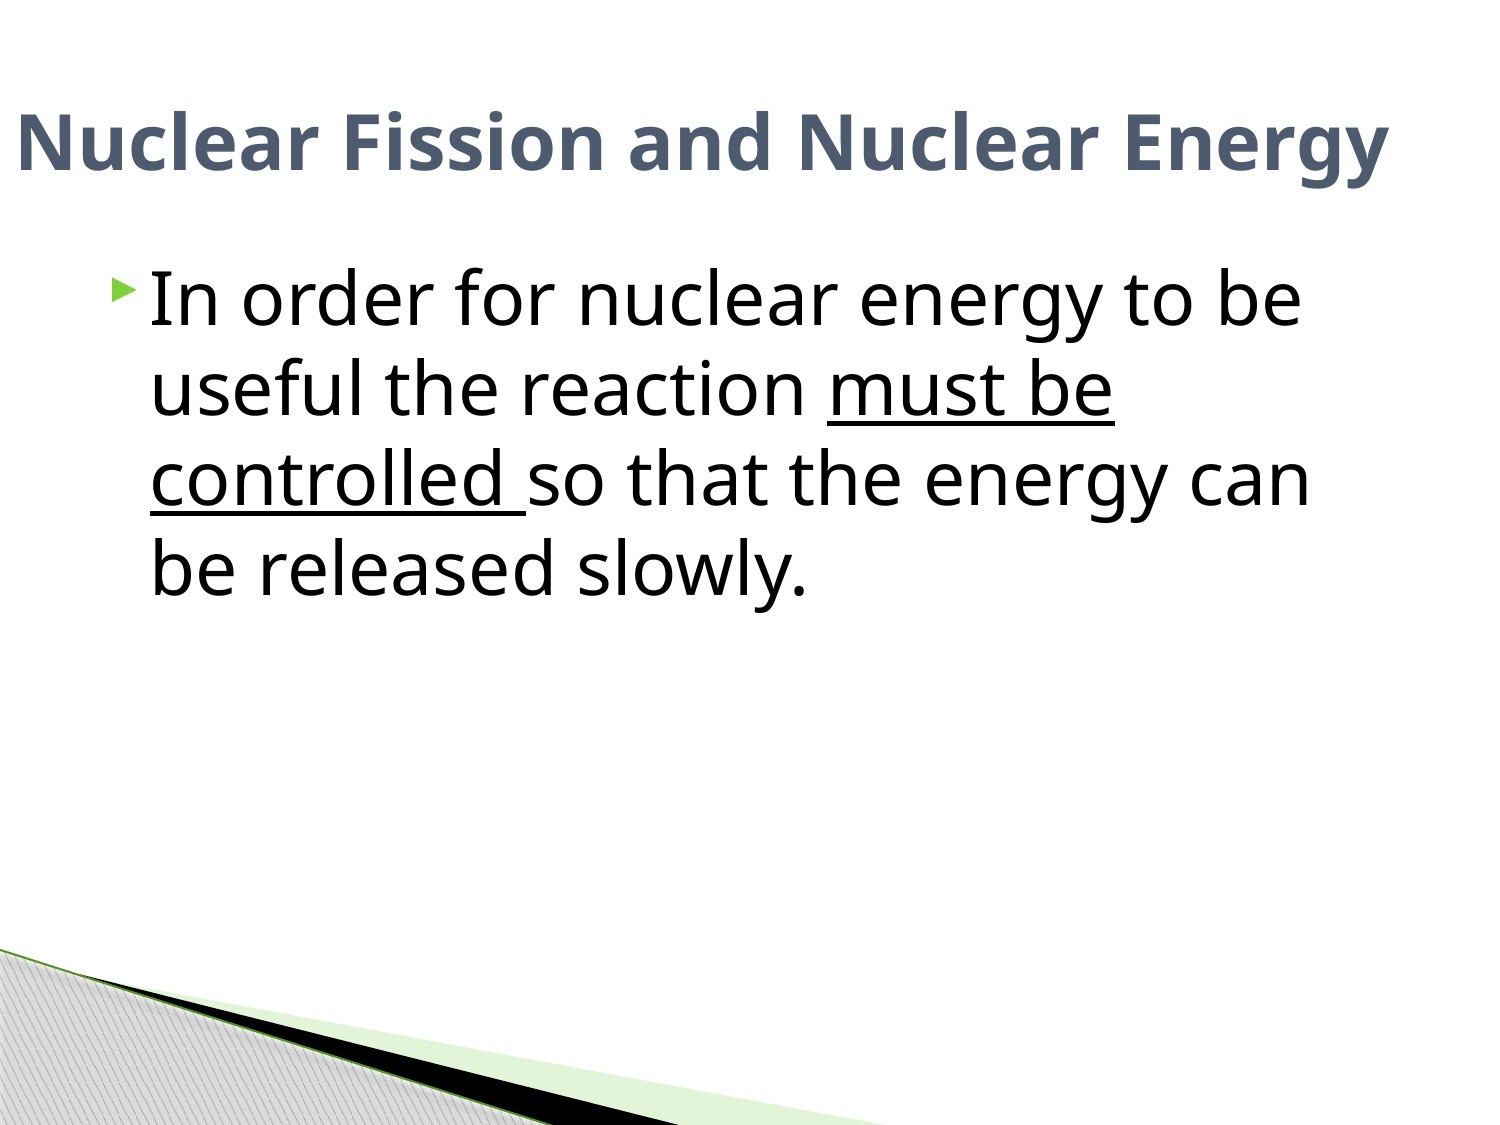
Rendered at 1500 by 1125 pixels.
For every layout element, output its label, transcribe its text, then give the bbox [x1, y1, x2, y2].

list In order for nuclear energy to be useful the reaction must be controlled so that the energy can be released slowly. [75, 243, 1425, 986]
title Nuclear Fission and Nuclear Energy [0, 45, 1500, 233]
